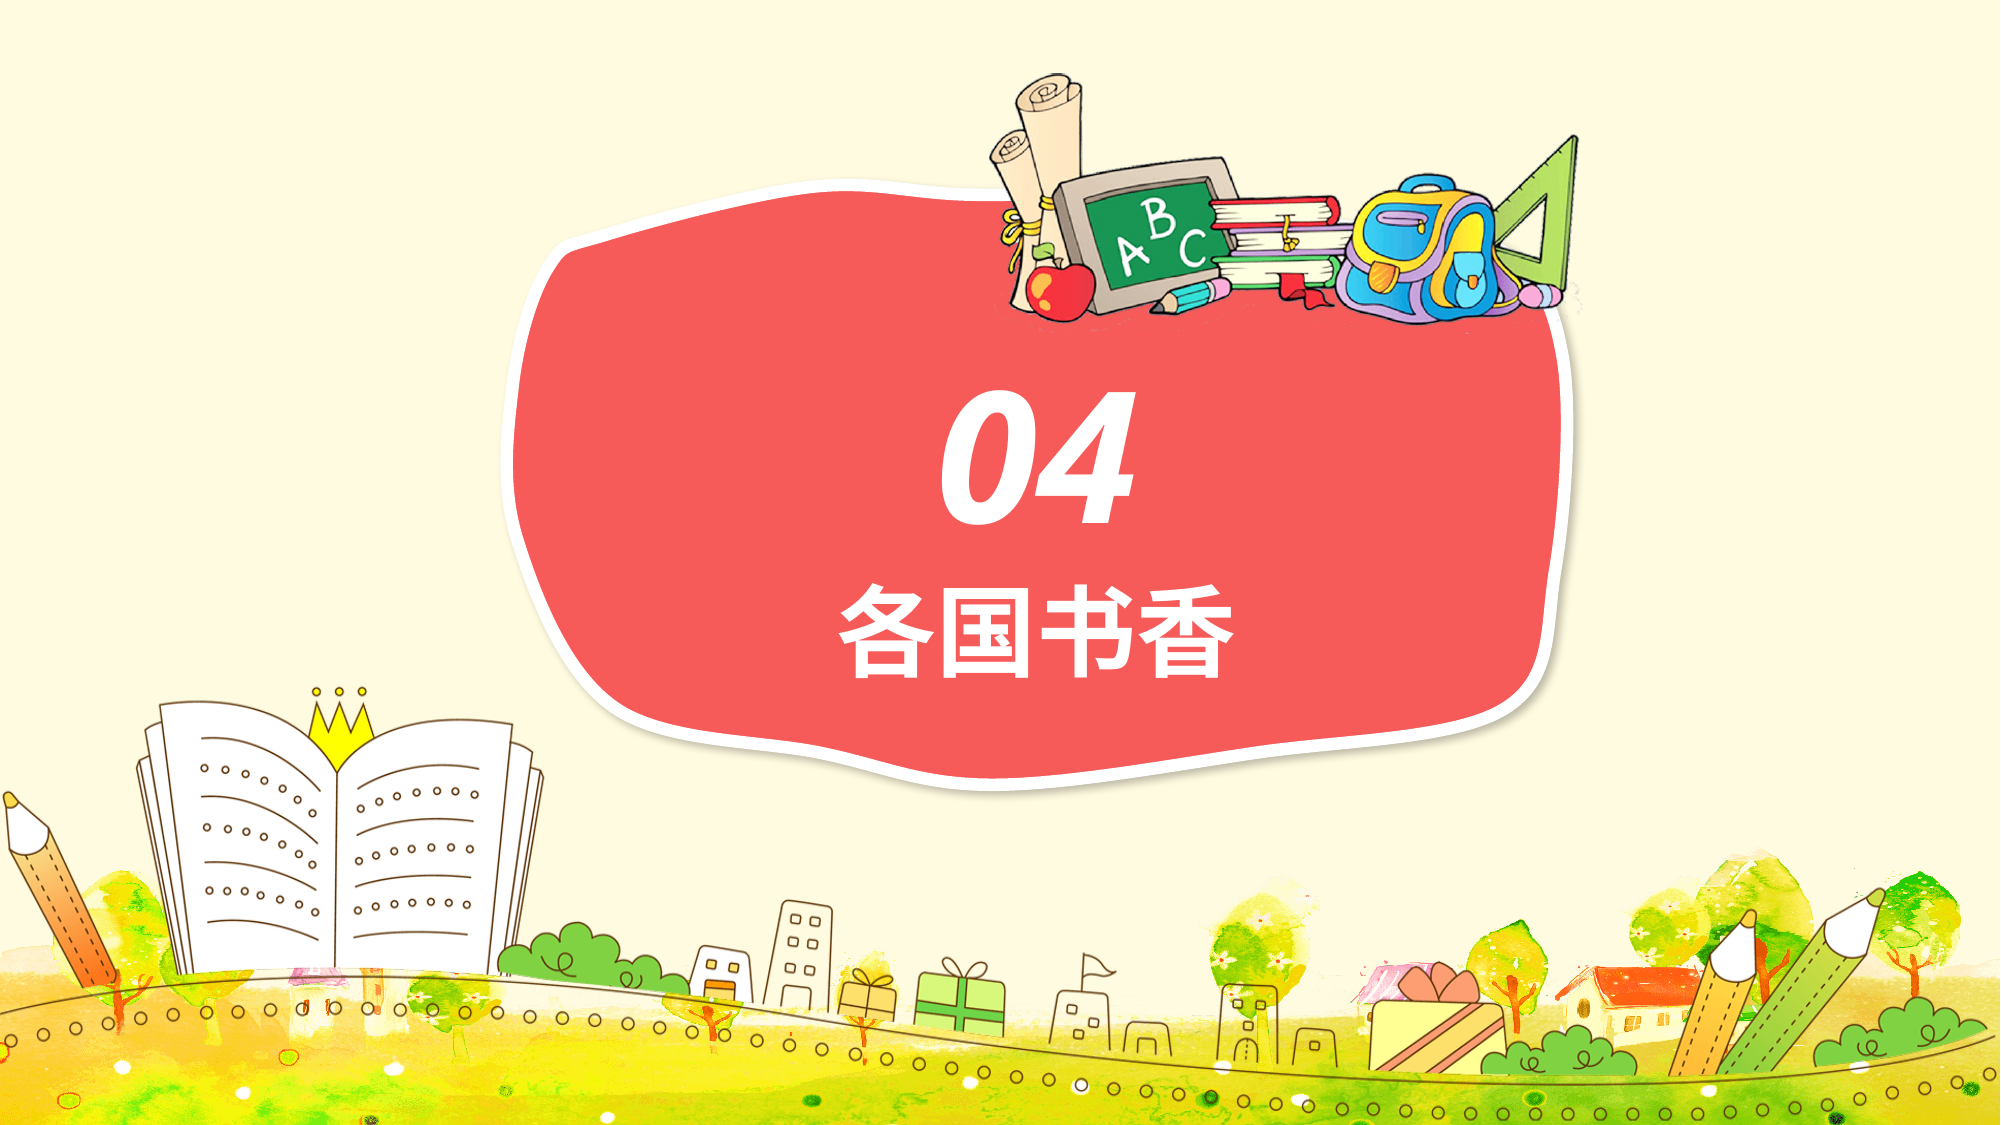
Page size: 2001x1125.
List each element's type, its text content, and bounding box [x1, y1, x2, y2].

picture [0, 683, 2000, 1125]
text_box 04 [921, 333, 1153, 568]
text_box [1153, 358, 1569, 683]
text_box 各国书香 [822, 562, 1252, 683]
picture [977, 47, 1598, 358]
text_box [505, 183, 977, 683]
